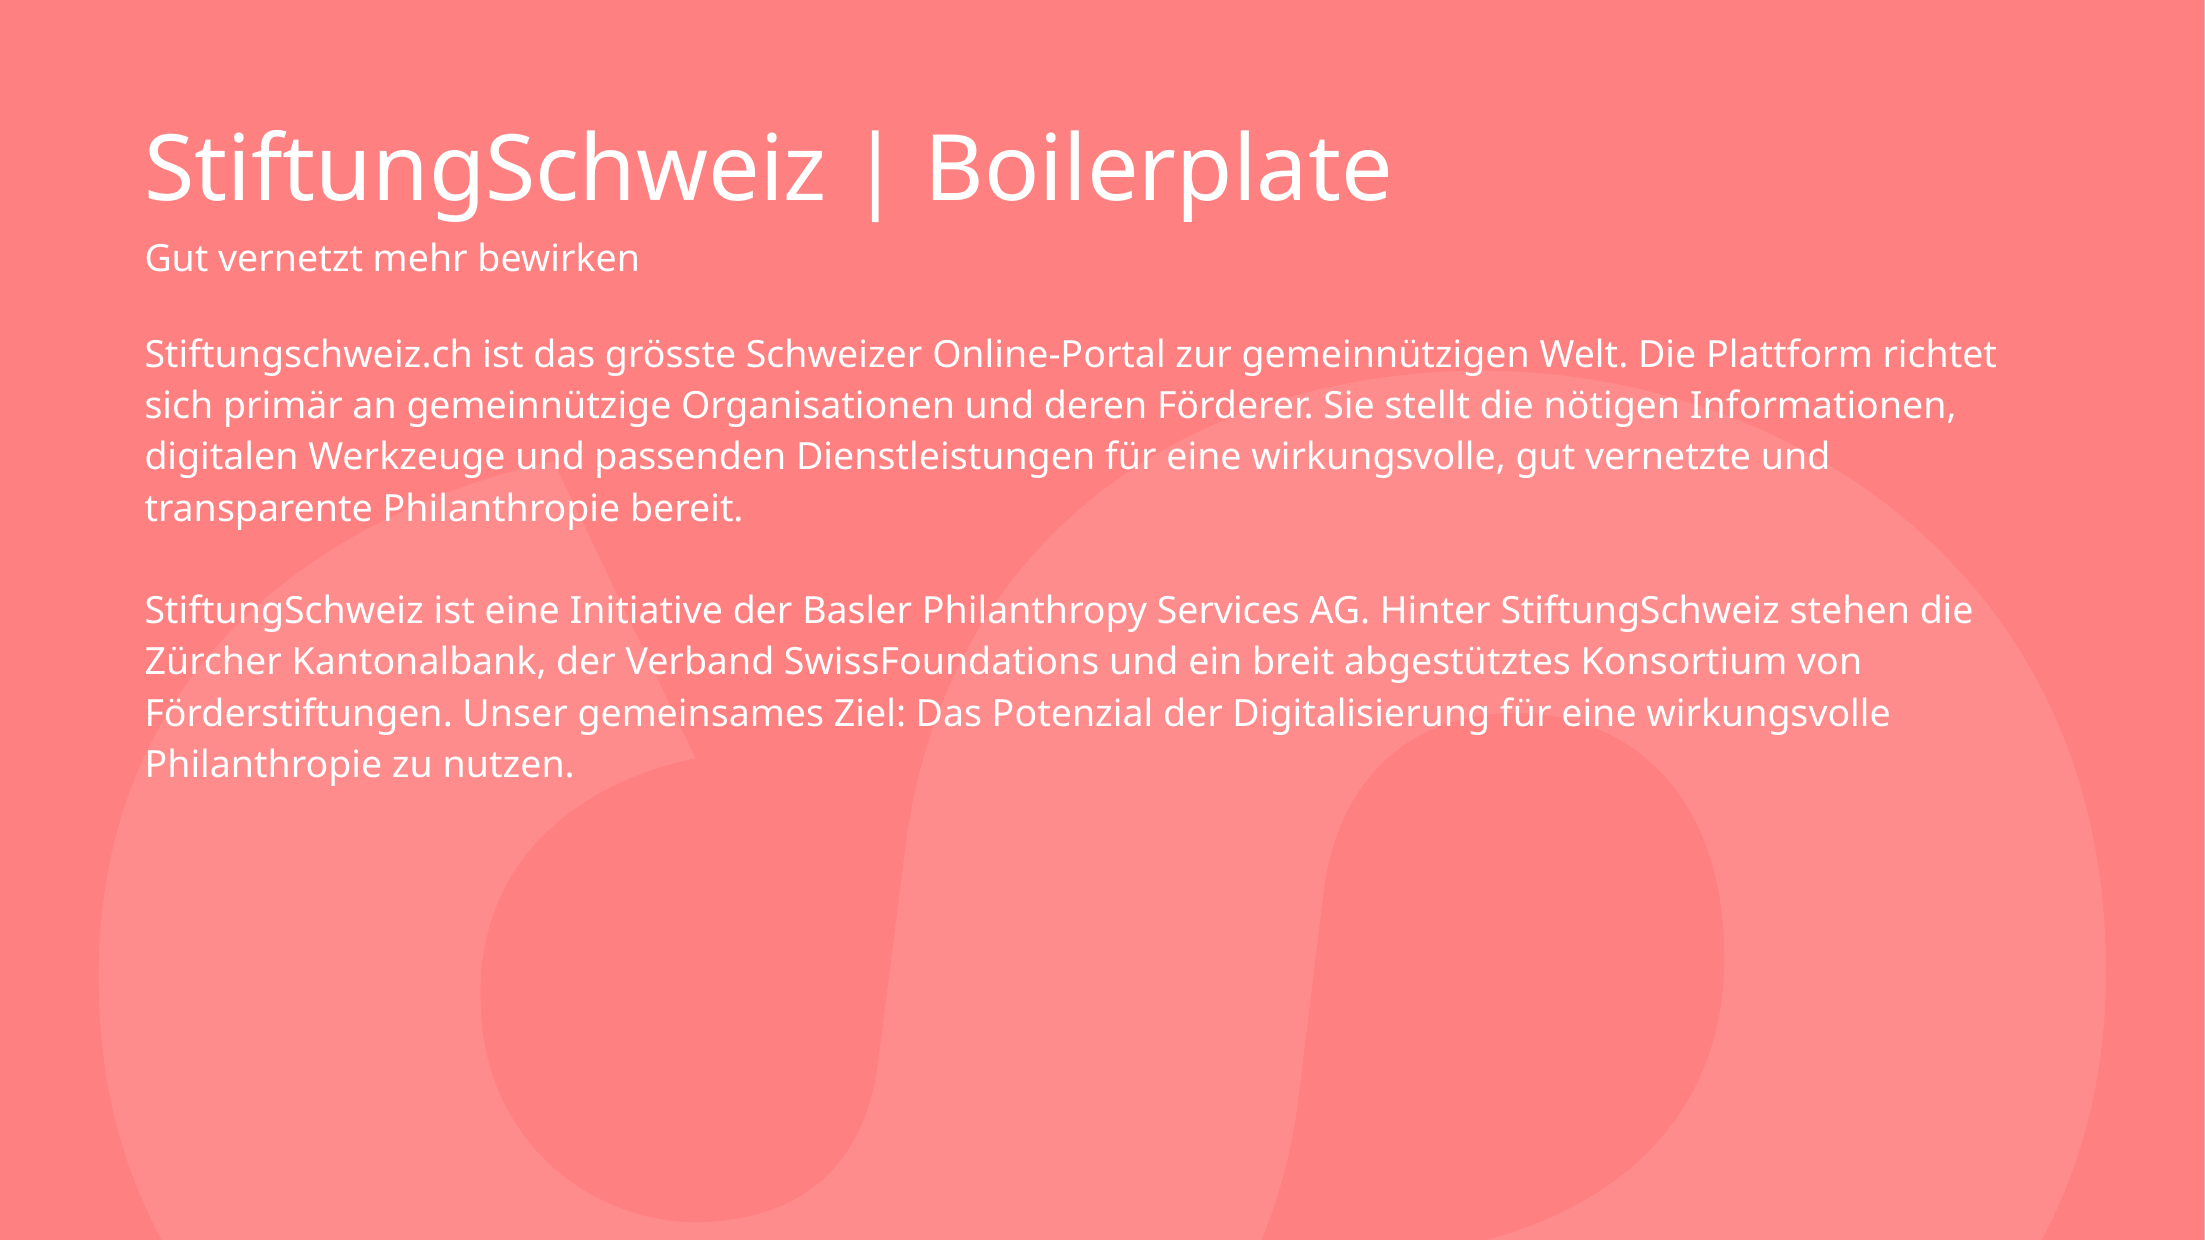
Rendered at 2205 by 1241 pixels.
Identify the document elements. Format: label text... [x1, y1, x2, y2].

list Gut vernetzt mehr bewirken Stiftungschweiz.ch ist das grösste Schweizer Online-Portal zur gemeinnützigen Welt. Die Plattform richtet sich primär an gemeinnützige Organisationen und deren Förderer. Sie stellt die nötigen Informationen, digitalen Werkzeuge und passenden Dienstleistungen für eine wirkungsvolle, gut vernetzte und transparente Philanthropie bereit. StiftungSchweiz ist eine Initiative der Basler Philanthropy Services AG. Hinter StiftungSchweiz stehen die Zürcher Kantonalbank, der Verband SwissFoundations und ein breit abgestütztes Konsortium von Förderstiftungen. Unser gemeinsames Ziel: Das Potenzial der Digitalisierung für eine wirkungsvolle Philanthropie zu nutzen. [144, 700, 2060, 785]
title StiftungSchweiz | Boilerplate [144, 79, 2060, 219]
